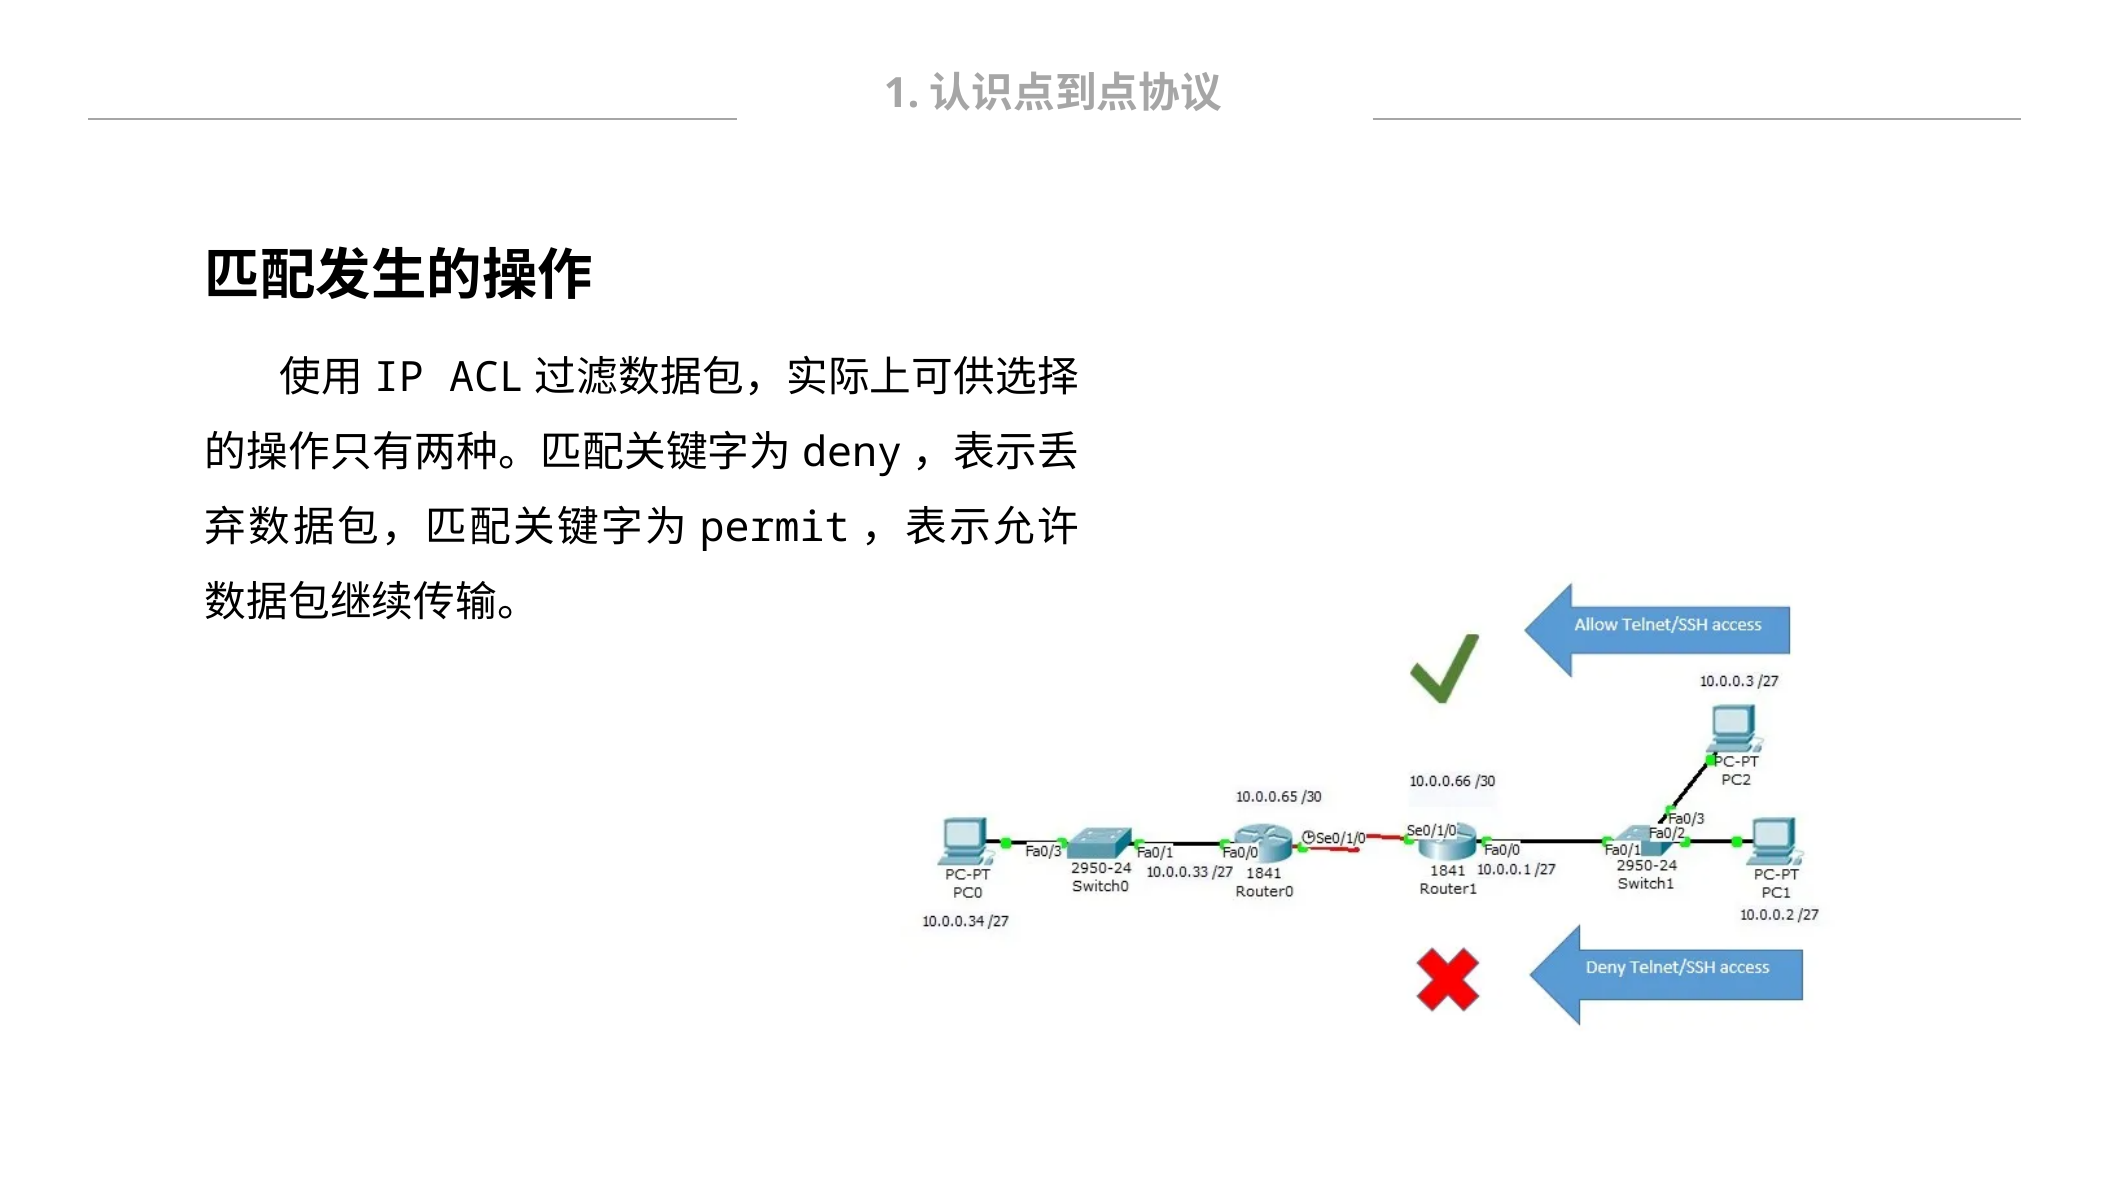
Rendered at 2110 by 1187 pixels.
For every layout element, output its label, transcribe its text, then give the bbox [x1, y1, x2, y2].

text_box 匹配发生的操作 使用IP ACL过滤数据包，实际上可供选择的操作只有两种。匹配关键字为deny，表示丢弃数据包，匹配关键字为permit，表示允许数据包继续传输。 [190, 198, 1095, 1097]
picture [896, 563, 1868, 1051]
text_box 1.认识点到点协议 [728, 65, 1377, 116]
